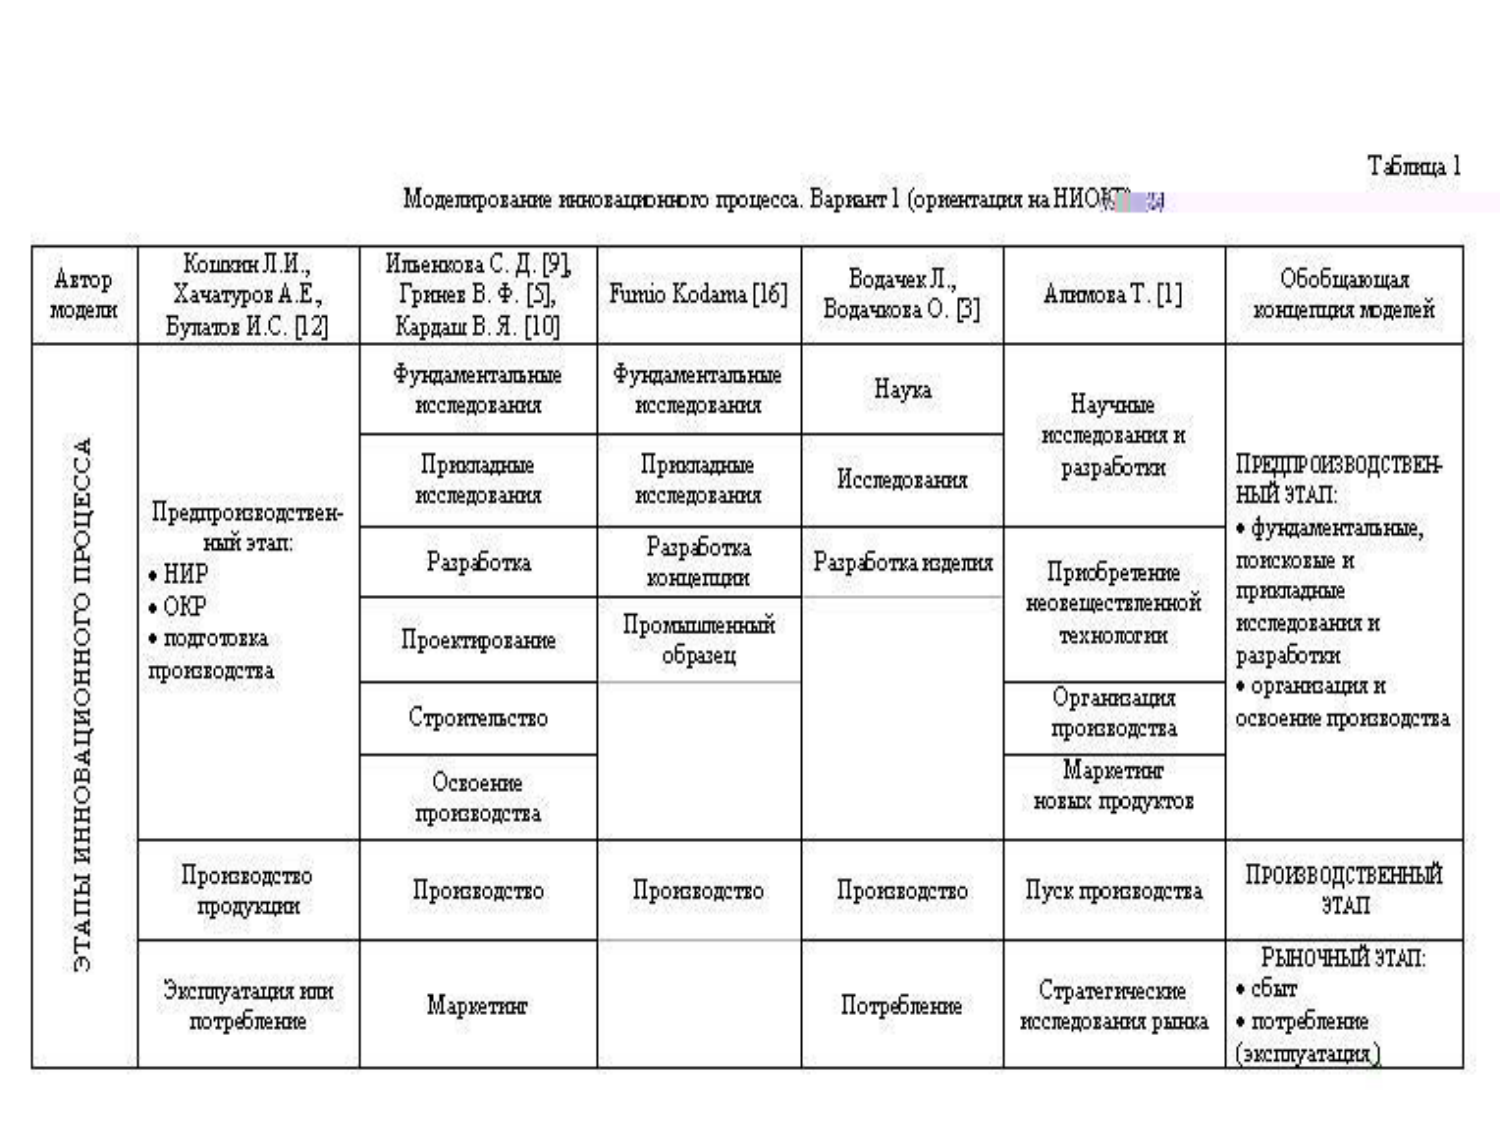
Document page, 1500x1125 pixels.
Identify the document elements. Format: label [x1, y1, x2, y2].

picture [0, 93, 1500, 1091]
